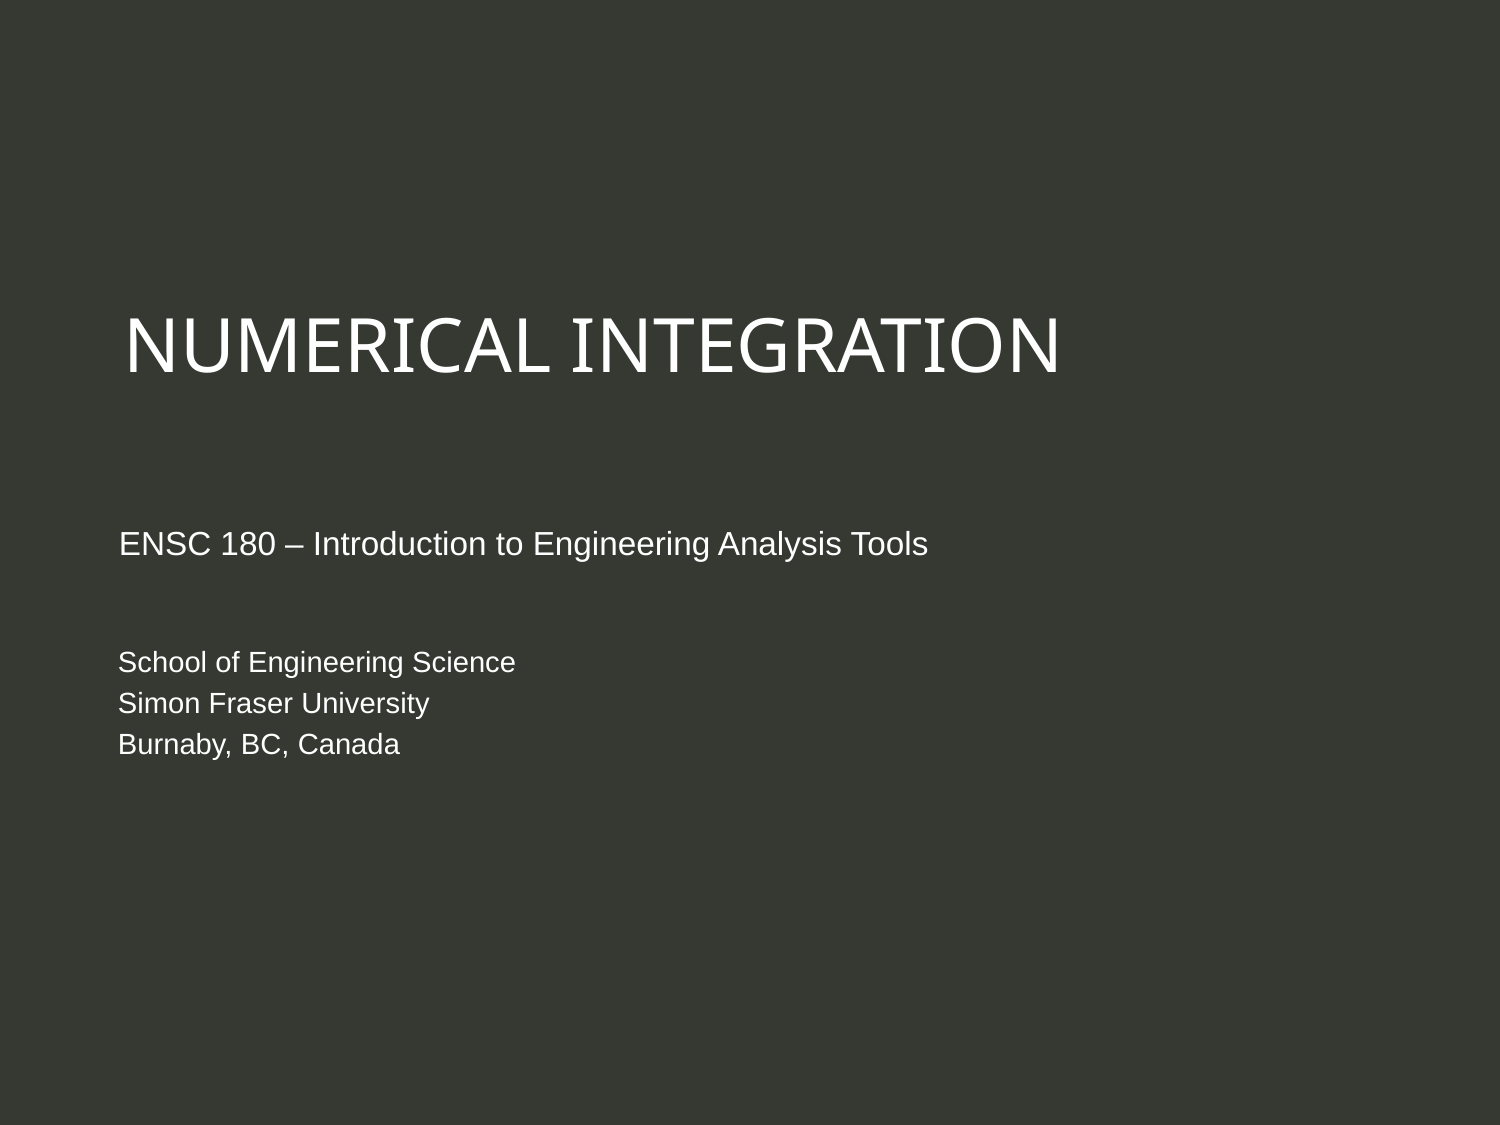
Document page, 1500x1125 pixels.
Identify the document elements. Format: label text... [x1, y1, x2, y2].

subtitle ENSC 180 – Introduction to Engineering Analysis Tools [103, 515, 1429, 591]
title NUMERICAL INTEGRATION [108, 290, 1446, 391]
